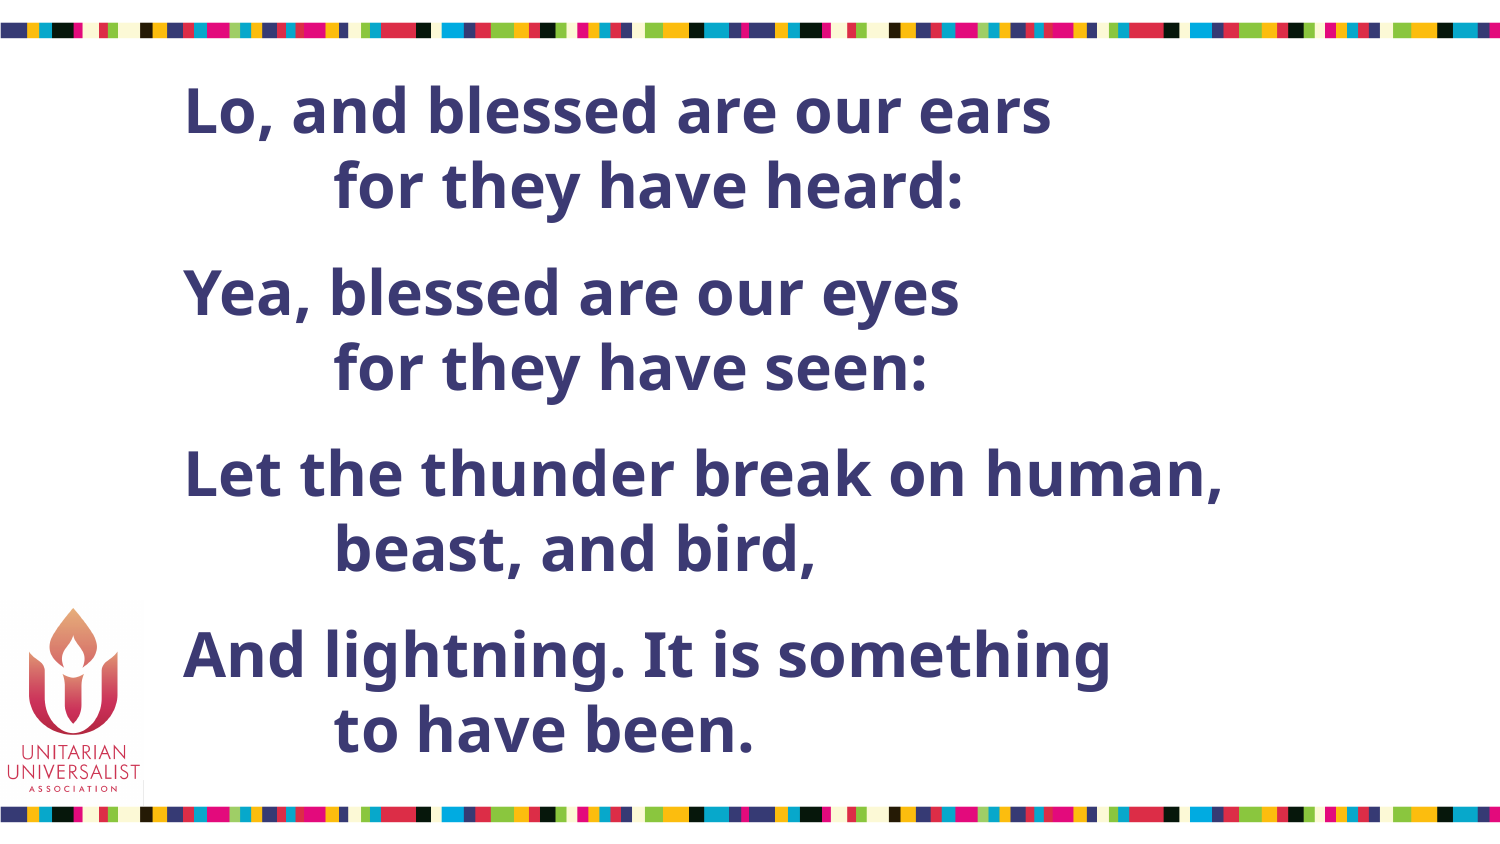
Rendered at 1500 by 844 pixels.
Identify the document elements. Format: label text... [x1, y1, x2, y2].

picture [0, 22, 1500, 40]
text_box Lo, and blessed are our ears for they have heard: Yea, blessed are our eyes for they have seen: Let the thunder break on human, beast, and bird, And lightning. It is something to have been. [168, 56, 1383, 780]
picture [0, 600, 1500, 824]
